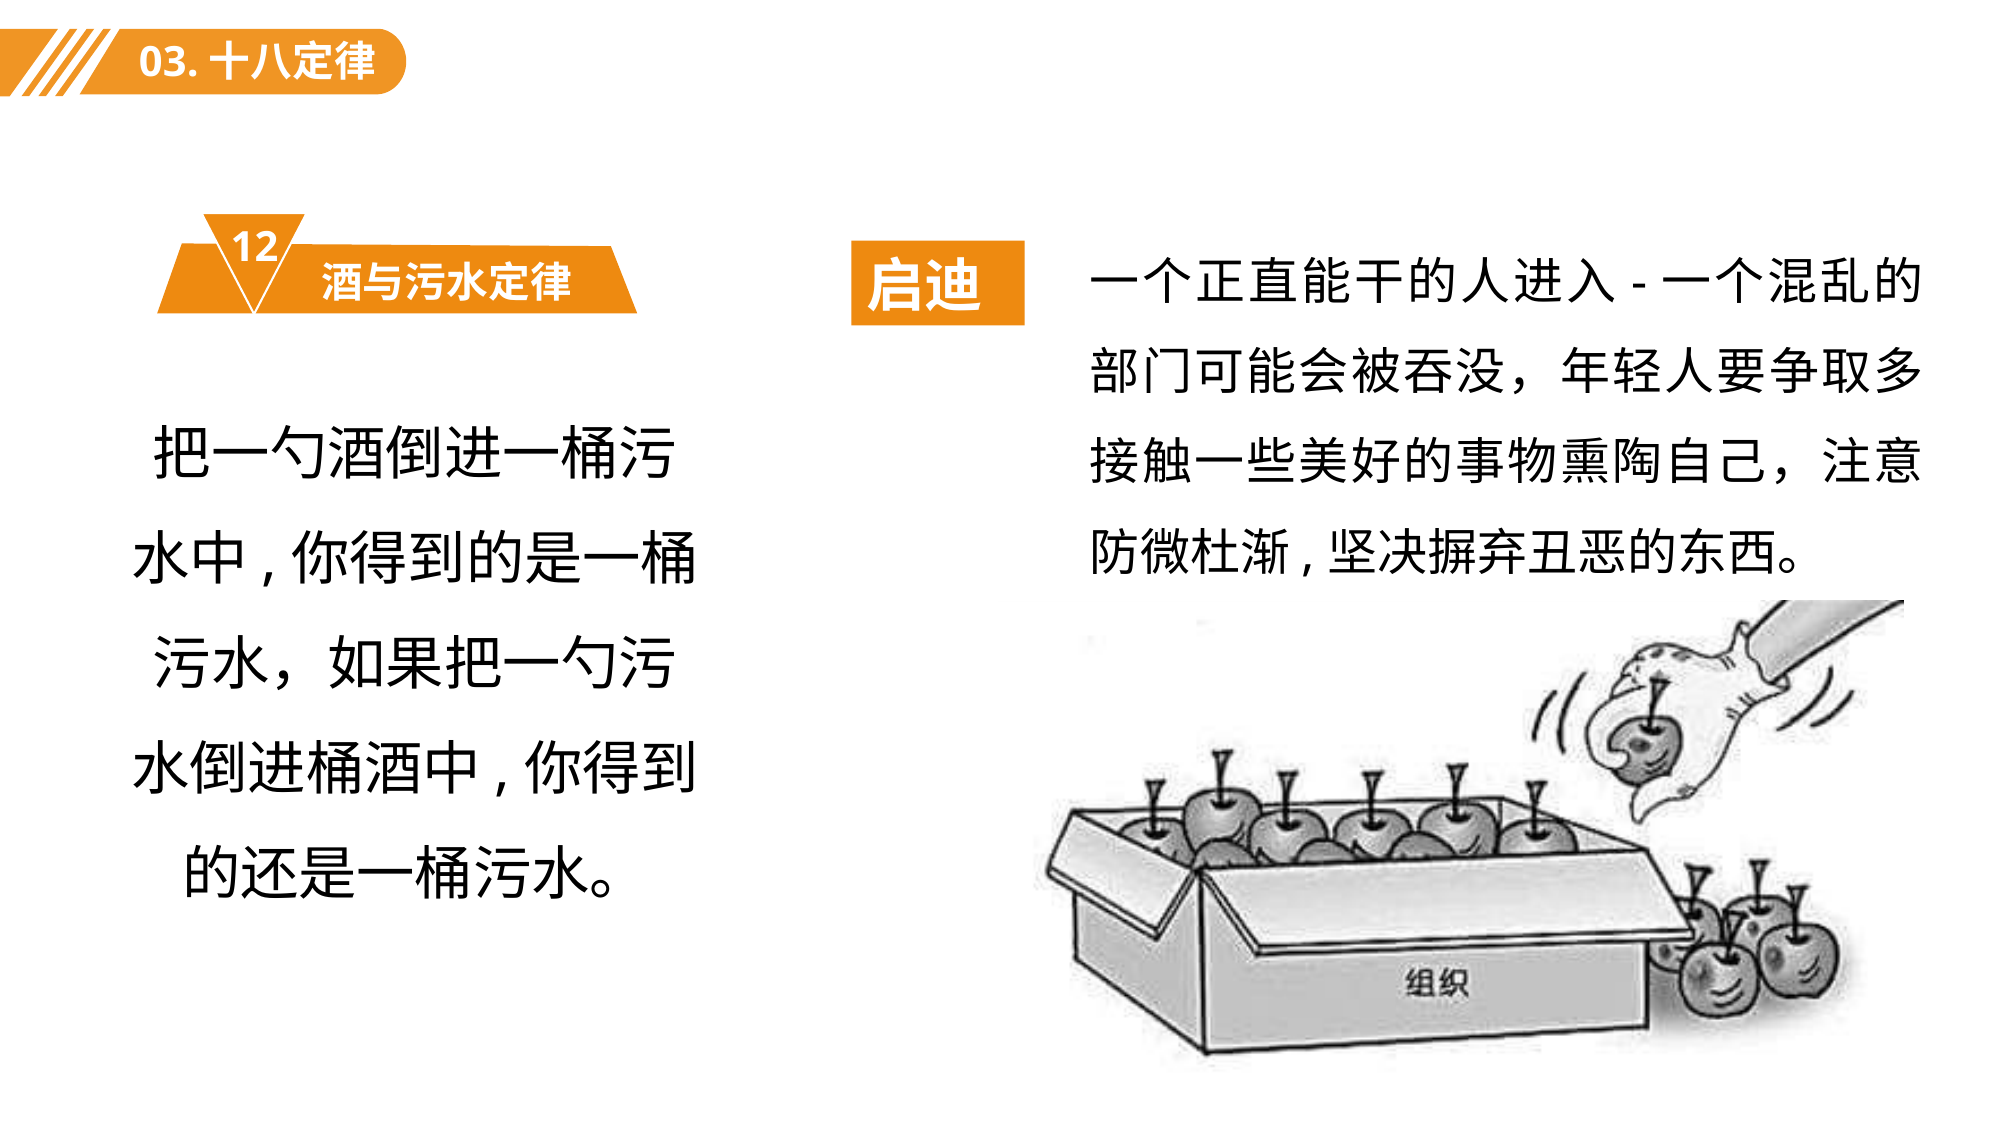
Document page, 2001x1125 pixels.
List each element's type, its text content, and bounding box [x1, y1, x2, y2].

text_box 把一勺酒倒进一桶污水中,你得到的是一桶污水，如果把一勺污水倒进桶酒中,你得到的还是一桶污水。 [111, 373, 720, 914]
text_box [0, 27, 407, 97]
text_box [157, 243, 201, 314]
text_box 启迪 [851, 240, 1025, 326]
text_box 一个正直能干的人进入-一个混乱的部门可能会被吞没，年轻人要争取多接触一些美好的事物熏陶自己，注意防微杜渐,坚决摒弃丑恶的东西。 [1075, 212, 1939, 588]
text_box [201, 212, 307, 315]
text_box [307, 243, 638, 314]
picture [998, 600, 1904, 1079]
